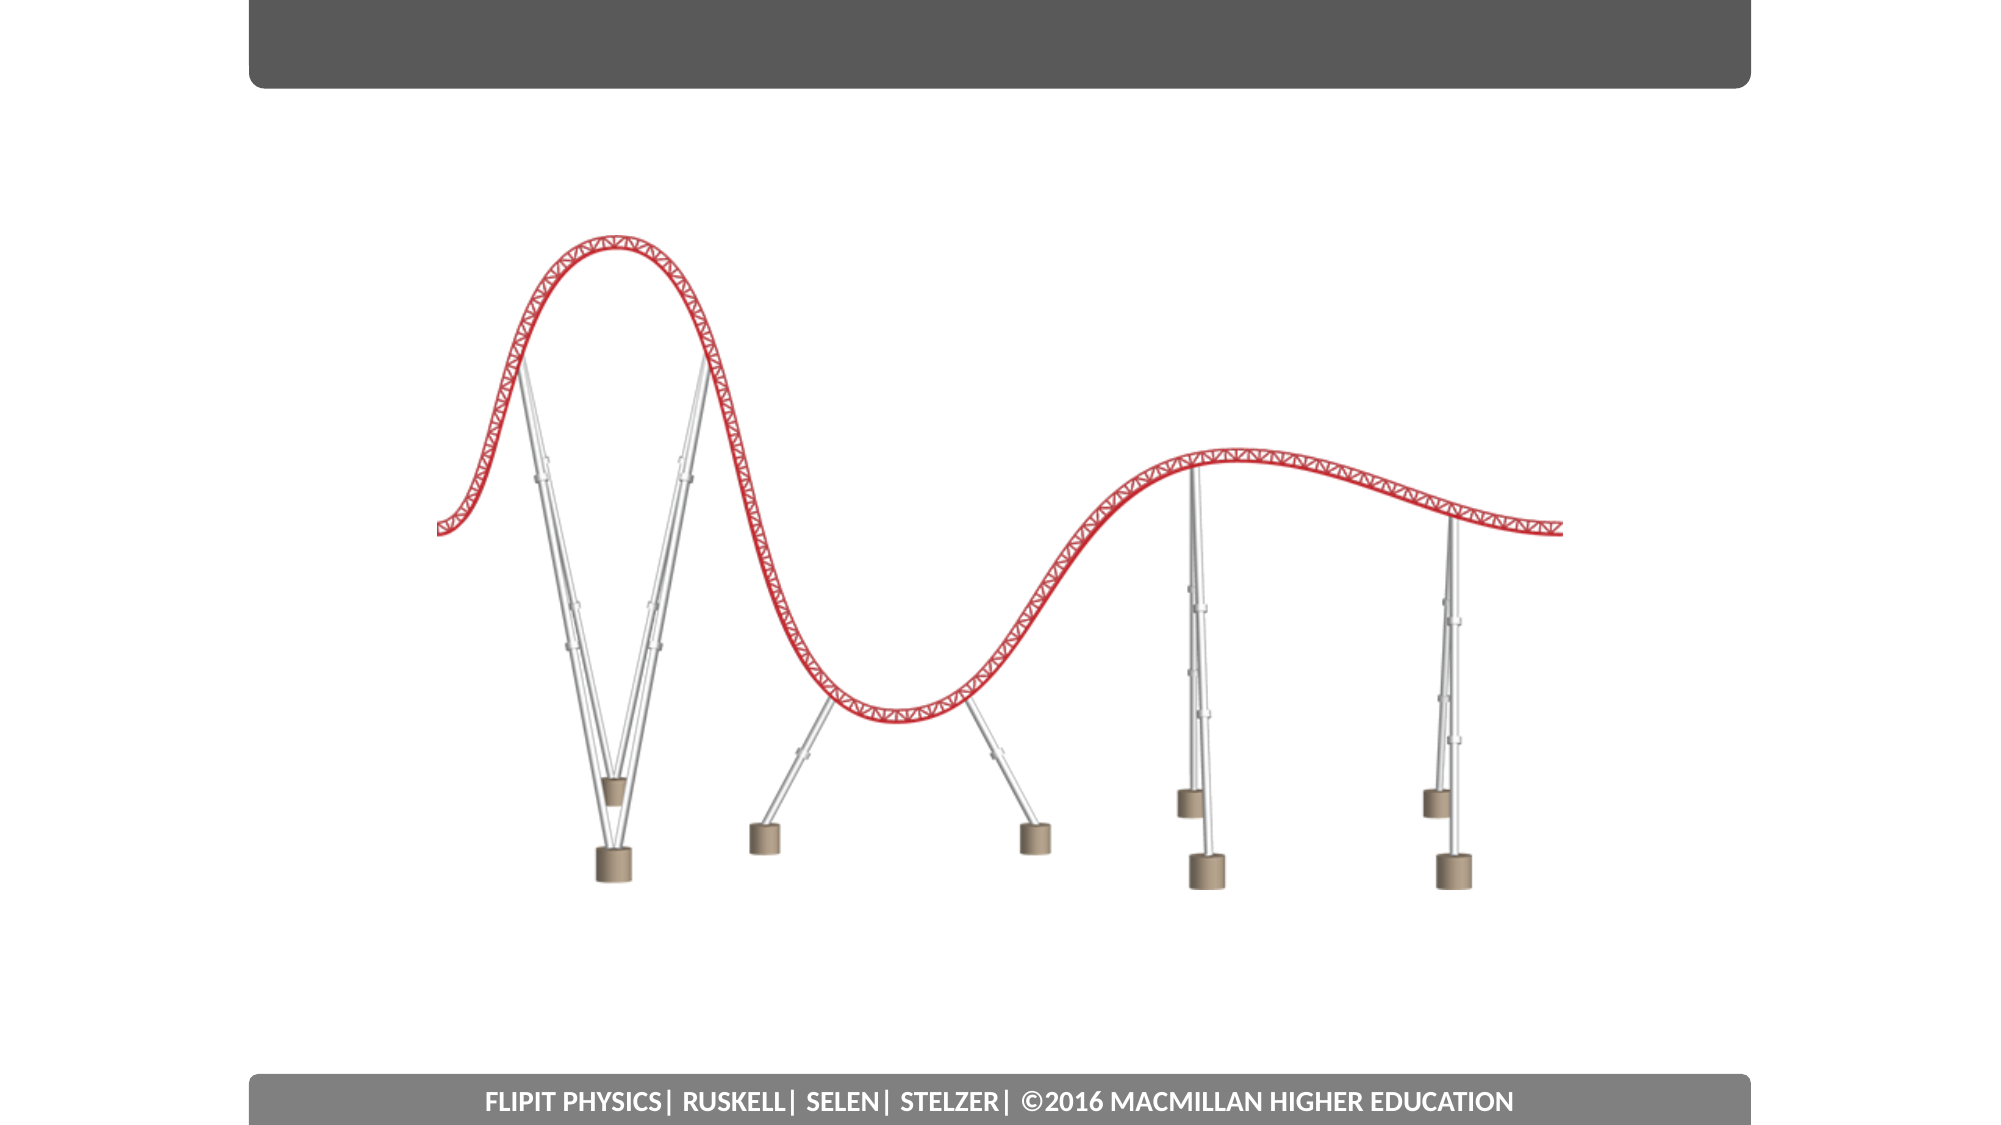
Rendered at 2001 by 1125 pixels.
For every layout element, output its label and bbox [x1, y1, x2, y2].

picture [437, 235, 1563, 890]
text_box [249, 1074, 1750, 1125]
text_box [248, 0, 1752, 89]
